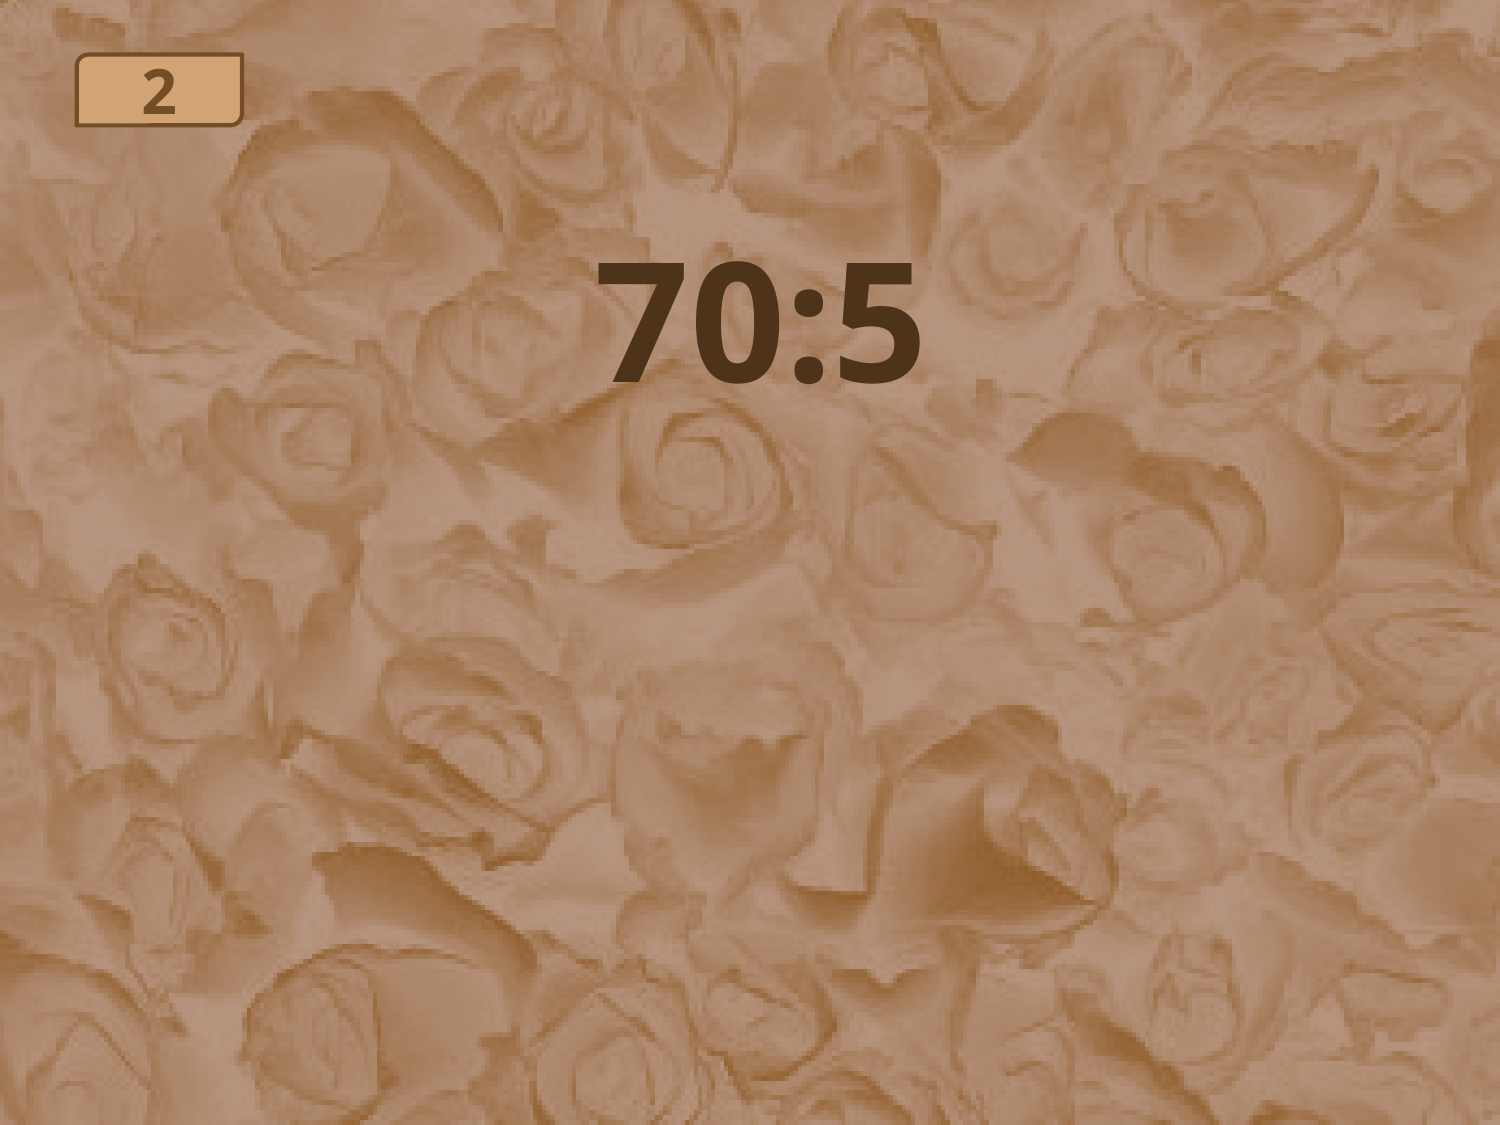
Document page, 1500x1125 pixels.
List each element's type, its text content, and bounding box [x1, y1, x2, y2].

text_box 70:5 [159, 208, 1365, 423]
text_box 2 [74, 52, 245, 128]
